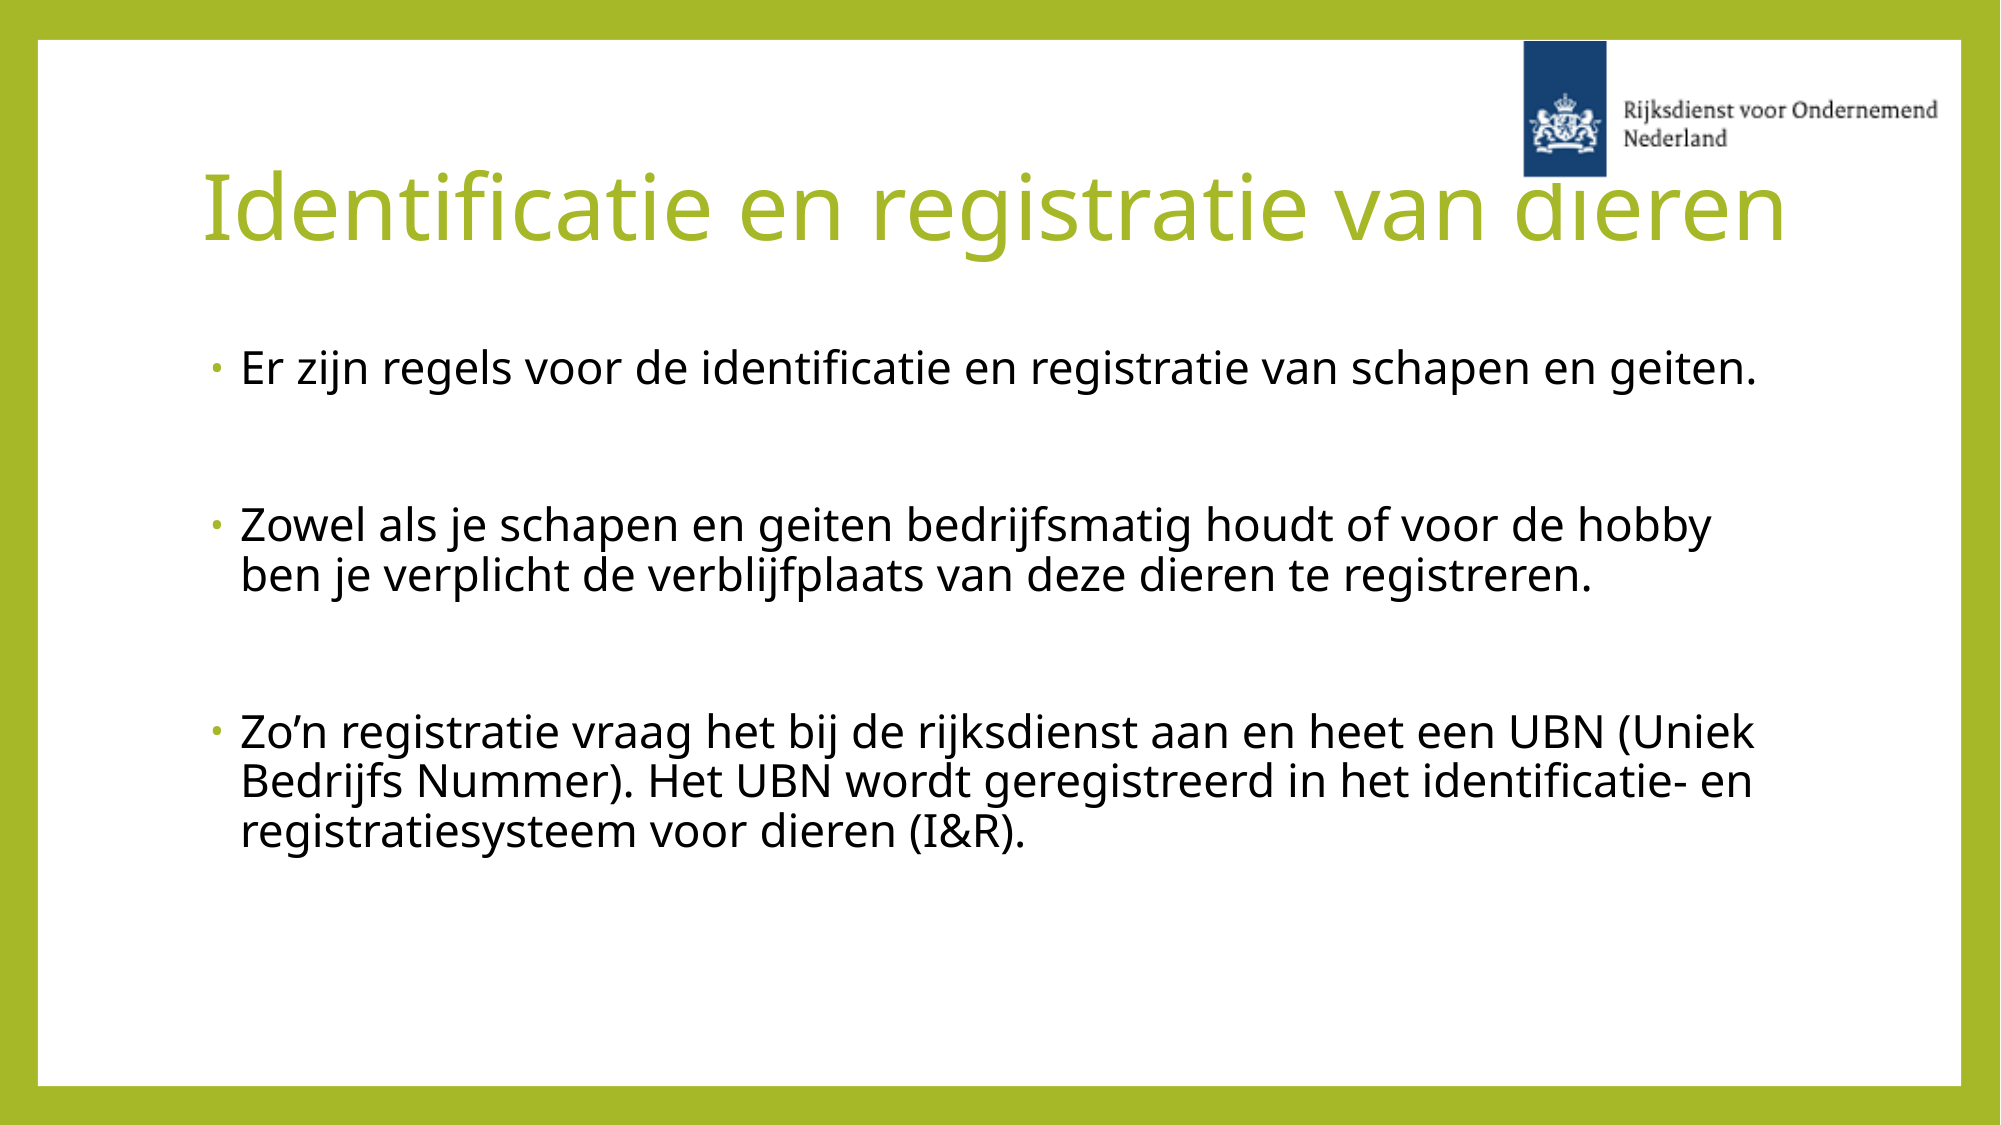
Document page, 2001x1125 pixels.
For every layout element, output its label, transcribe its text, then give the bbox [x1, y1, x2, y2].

picture [1496, 41, 1957, 183]
title Identificatie en registratie van dieren [187, 99, 1808, 323]
list Er zijn regels voor de identificatie en registratie van schapen en geiten. Zowel als je schapen en geiten bedrijfsmatig houdt of voor de hobby ben je verplicht de verblijfplaats van deze dieren te registreren. Zo’n registratie vraag het bij de rijksdienst aan en heet een UBN (Uniek Bedrijfs Nummer). Het UBN wordt geregistreerd in het identificatie- en registratiesysteem voor dieren (I&R). [187, 337, 1808, 1044]
